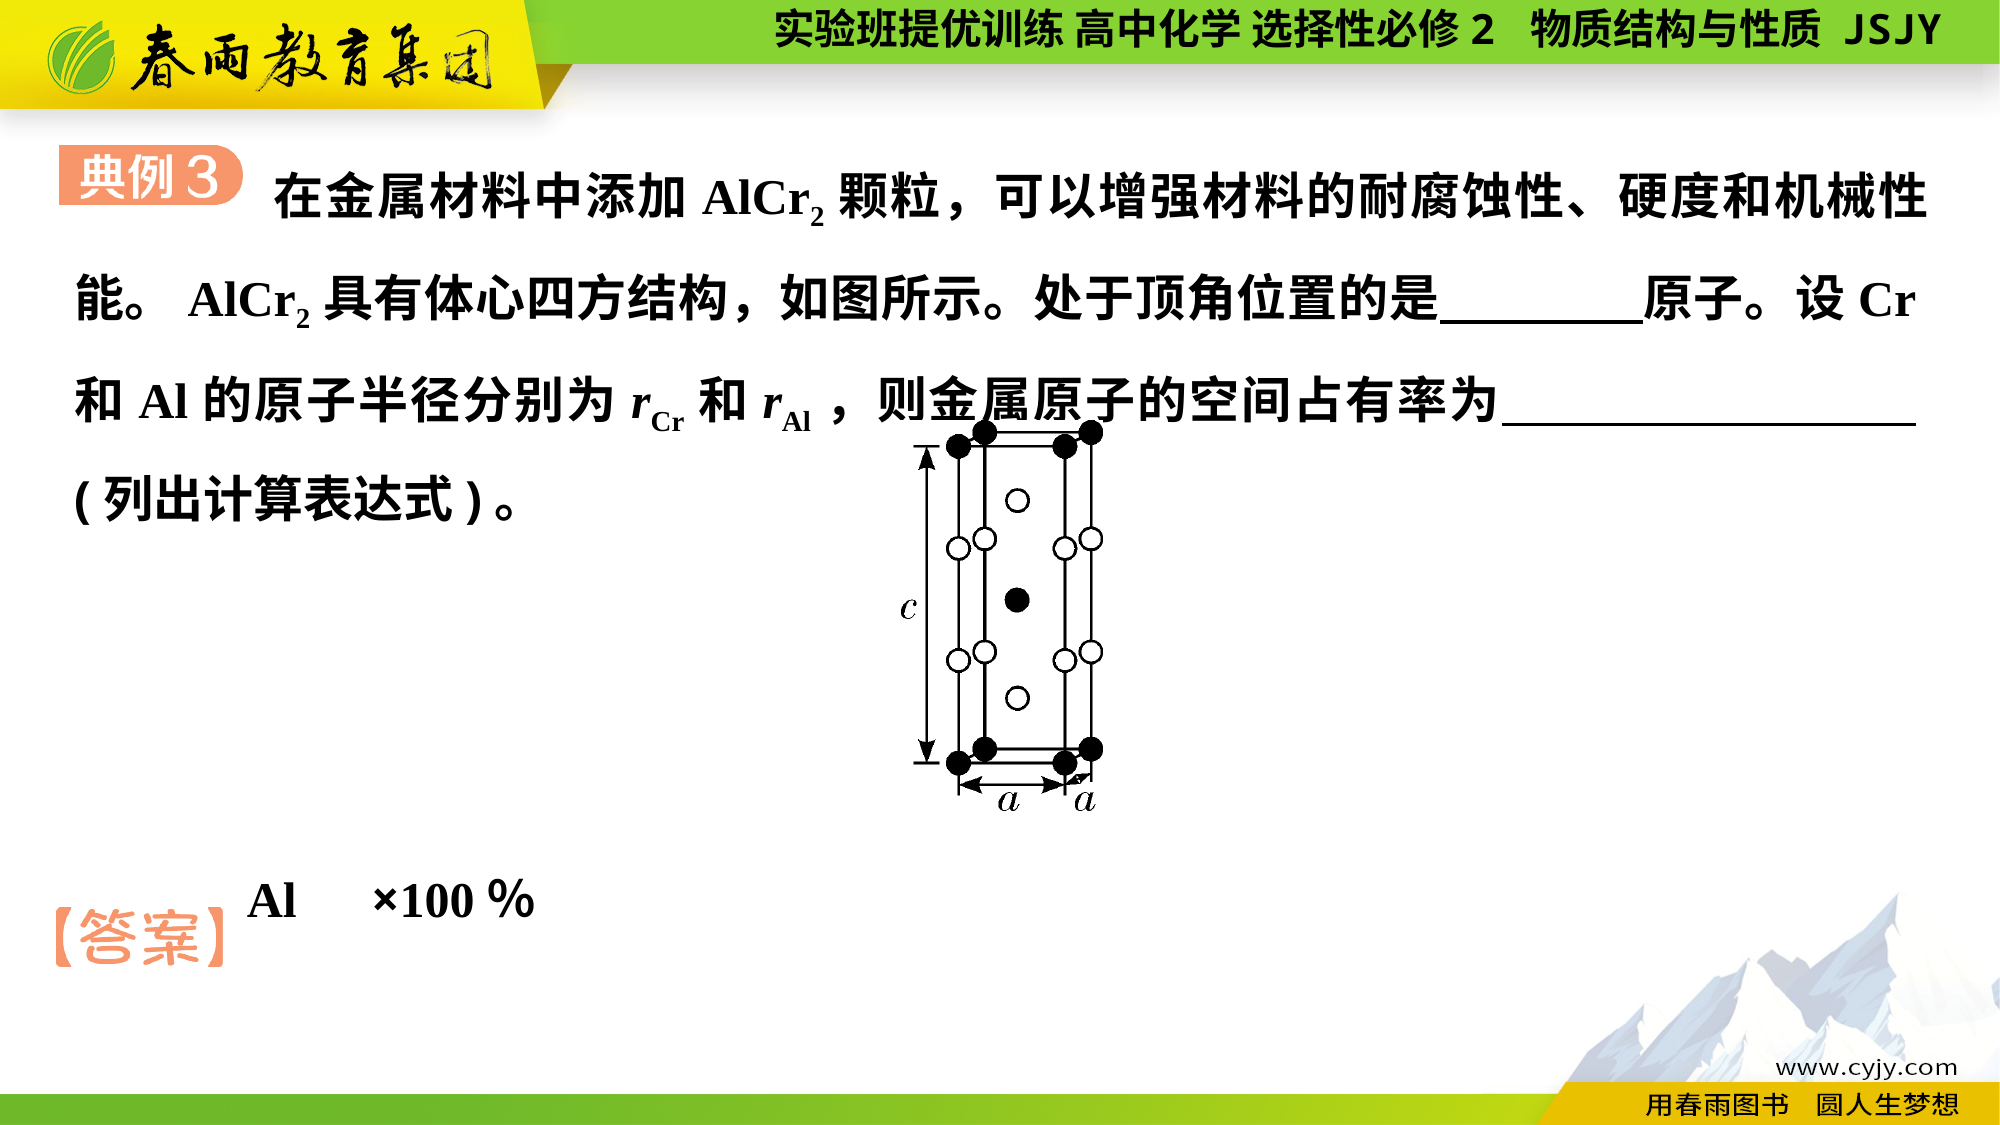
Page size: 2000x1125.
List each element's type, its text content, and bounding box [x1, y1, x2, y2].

list 在金属材料中添加AlCr2颗粒，可以增强材料的耐腐蚀性、硬度和机械性能。AlCr2具有体心四方结构，如图所示。处于顶角位置的是 原子。设Cr和Al的原子半径分别为rCr和rAl，则金属原子的空间占有率为 (列出计算表达式)。 [59, 122, 1944, 490]
picture [0, 0, 2000, 1125]
